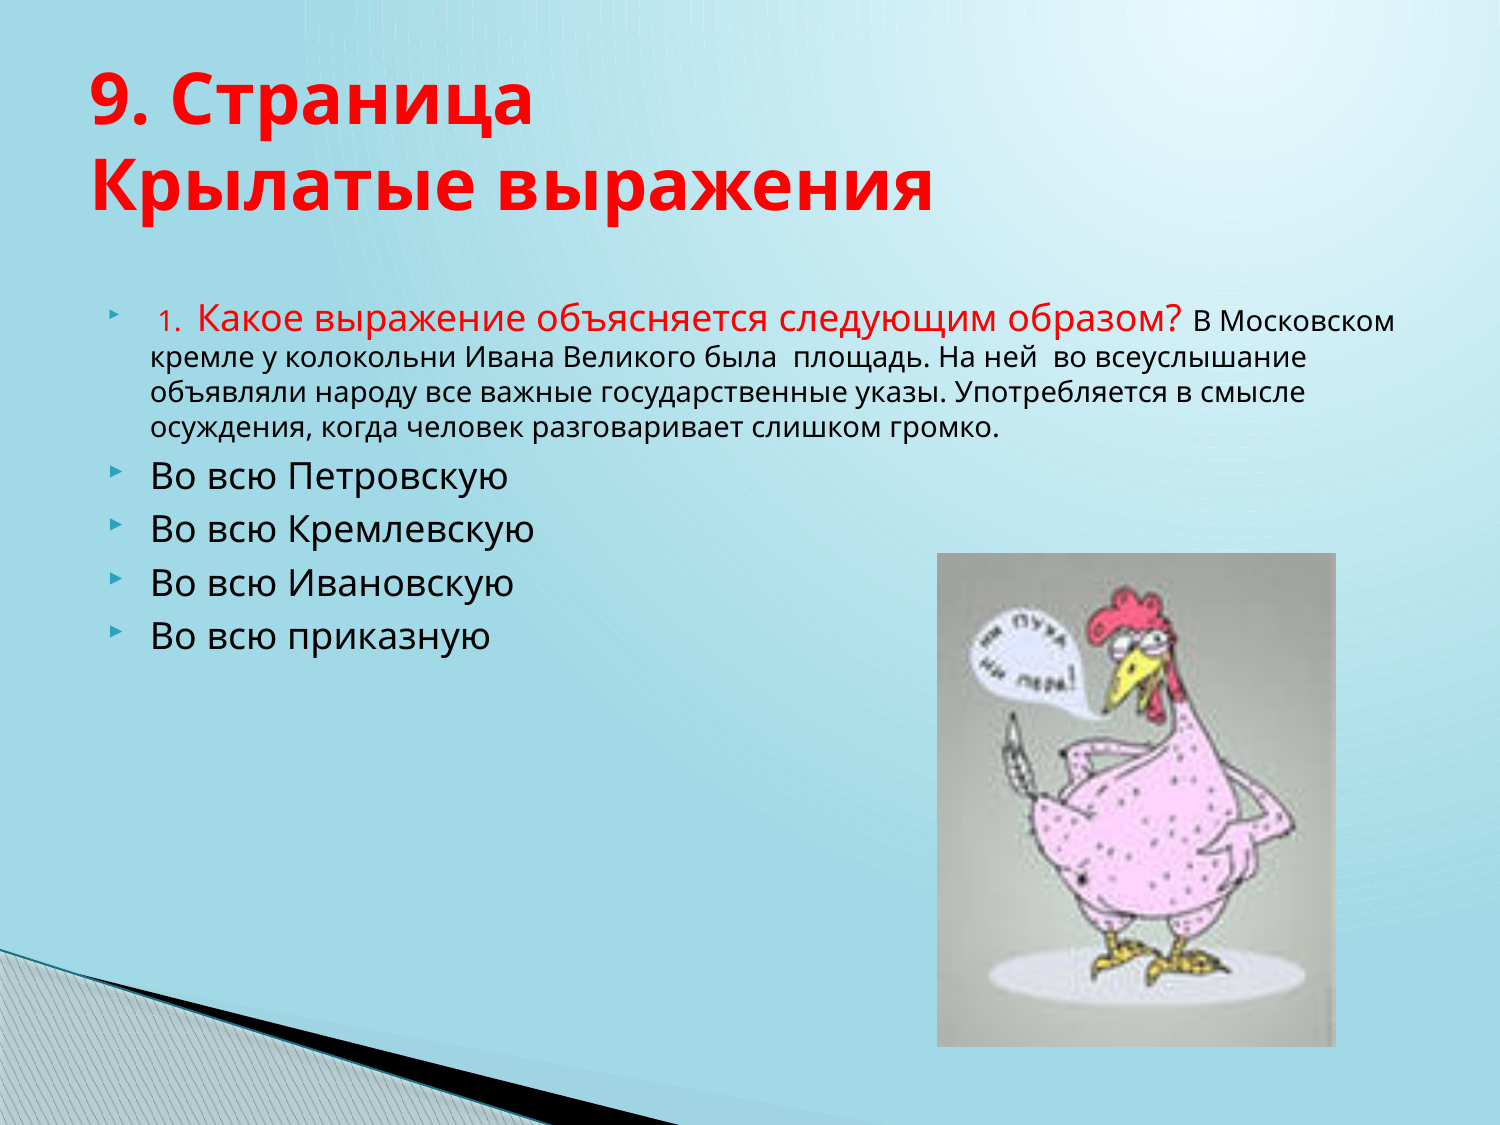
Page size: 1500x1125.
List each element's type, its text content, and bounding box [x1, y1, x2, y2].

list 1. Какое выражение объясняется следующим образом? В Московском кремле у колокольни Ивана Великого была площадь. На ней во всеуслышание объявляли народу все важные государственные указы. Употребляется в смысле осуждения, когда человек разговаривает слишком громко. Во всю Петровскую Во всю Кремлевскую Во всю Ивановскую Во всю приказную [74, 242, 1426, 986]
title 9. Страница Крылатые выражения [75, 45, 1425, 233]
picture [937, 552, 1337, 1048]
